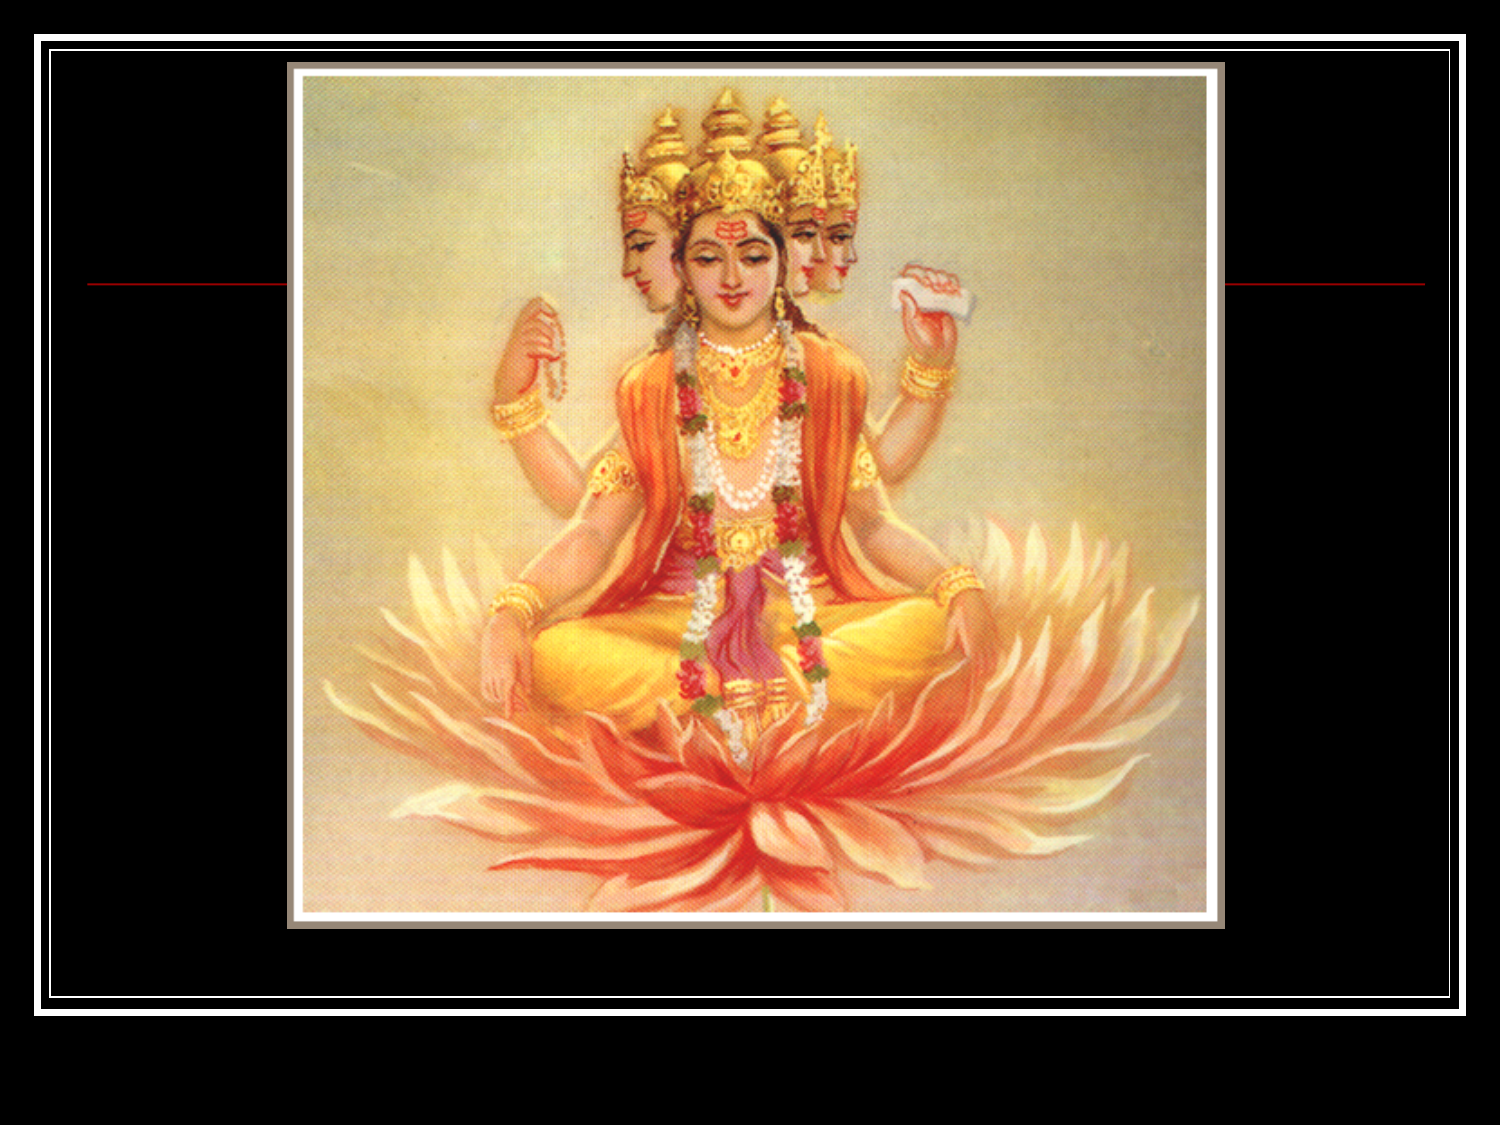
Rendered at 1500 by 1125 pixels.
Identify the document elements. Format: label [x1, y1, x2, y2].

picture [287, 62, 1226, 929]
